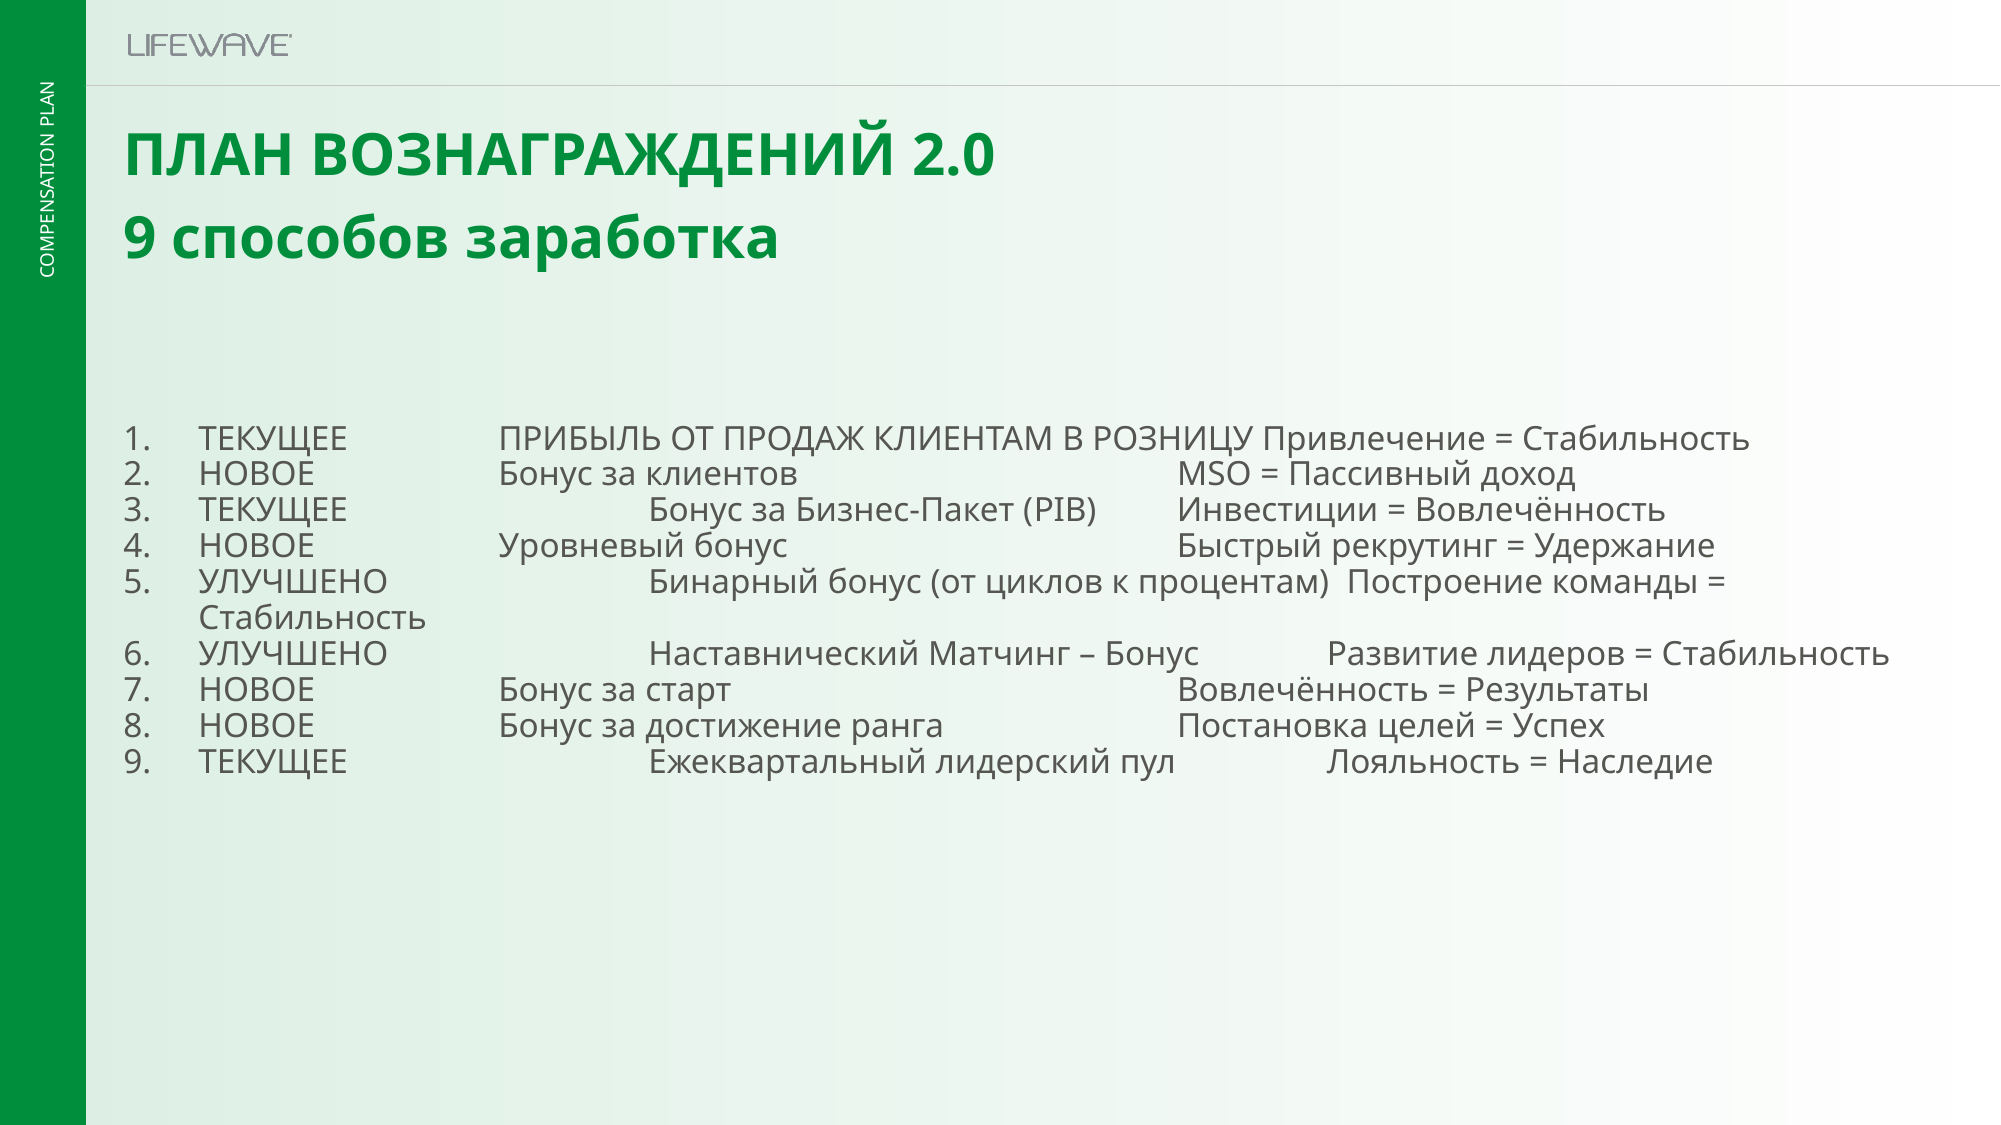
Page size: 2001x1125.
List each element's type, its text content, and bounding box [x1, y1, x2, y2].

picture [126, 33, 292, 57]
list ПЛАН ВОЗНАГРАЖДЕНИЙ 2.0 9 способов заработка ТЕКУЩЕЕ ПРИБЫЛЬ ОТ ПРОДАЖ КЛИЕНТАМ В РОЗНИЦУ Привлечение = Стабильность НОВОЕ Бонус за клиентов MSO = Пассивный доход ТЕКУЩЕЕ Бонус за Бизнес-Пакет (PIB) Инвестиции = Вовлечённость НОВОЕ Уровневый бонус Быстрый рекрутинг = Удержание УЛУЧШЕНО Бинарный бонус (от циклов к процентам) Построение команды = Стабильность УЛУЧШЕНО Наставнический Матчинг – Бонус Развитие лидеров = Стабильность НОВОЕ Бонус за старт Вовлечённость = Результаты НОВОЕ Бонус за достижение ранга Постановка целей = Успех ТЕКУЩЕЕ Ежеквартальный лидерский пул Лояльность = Наследие [108, 117, 1971, 1043]
